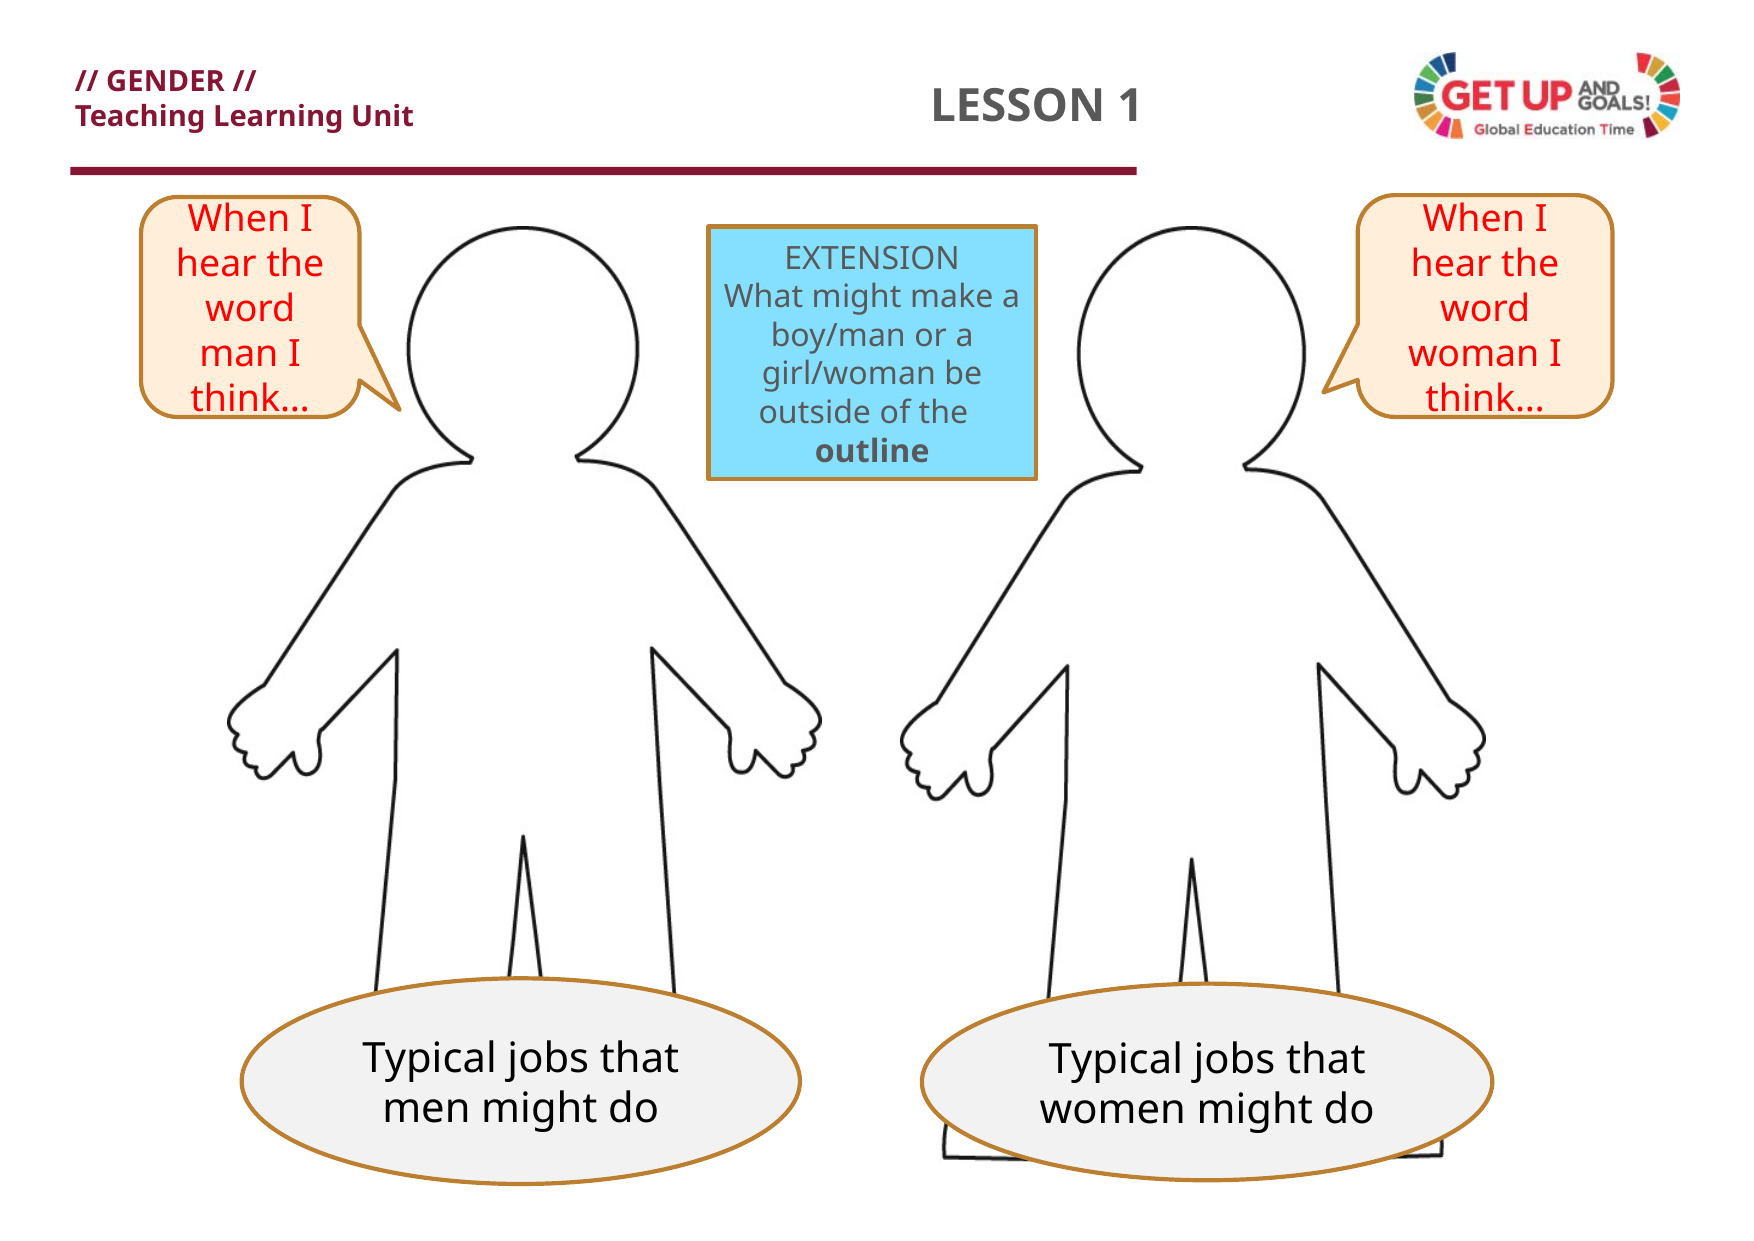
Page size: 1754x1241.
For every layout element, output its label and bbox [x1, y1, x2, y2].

text_box [59, 47, 1680, 176]
text_box [140, 194, 1613, 1185]
